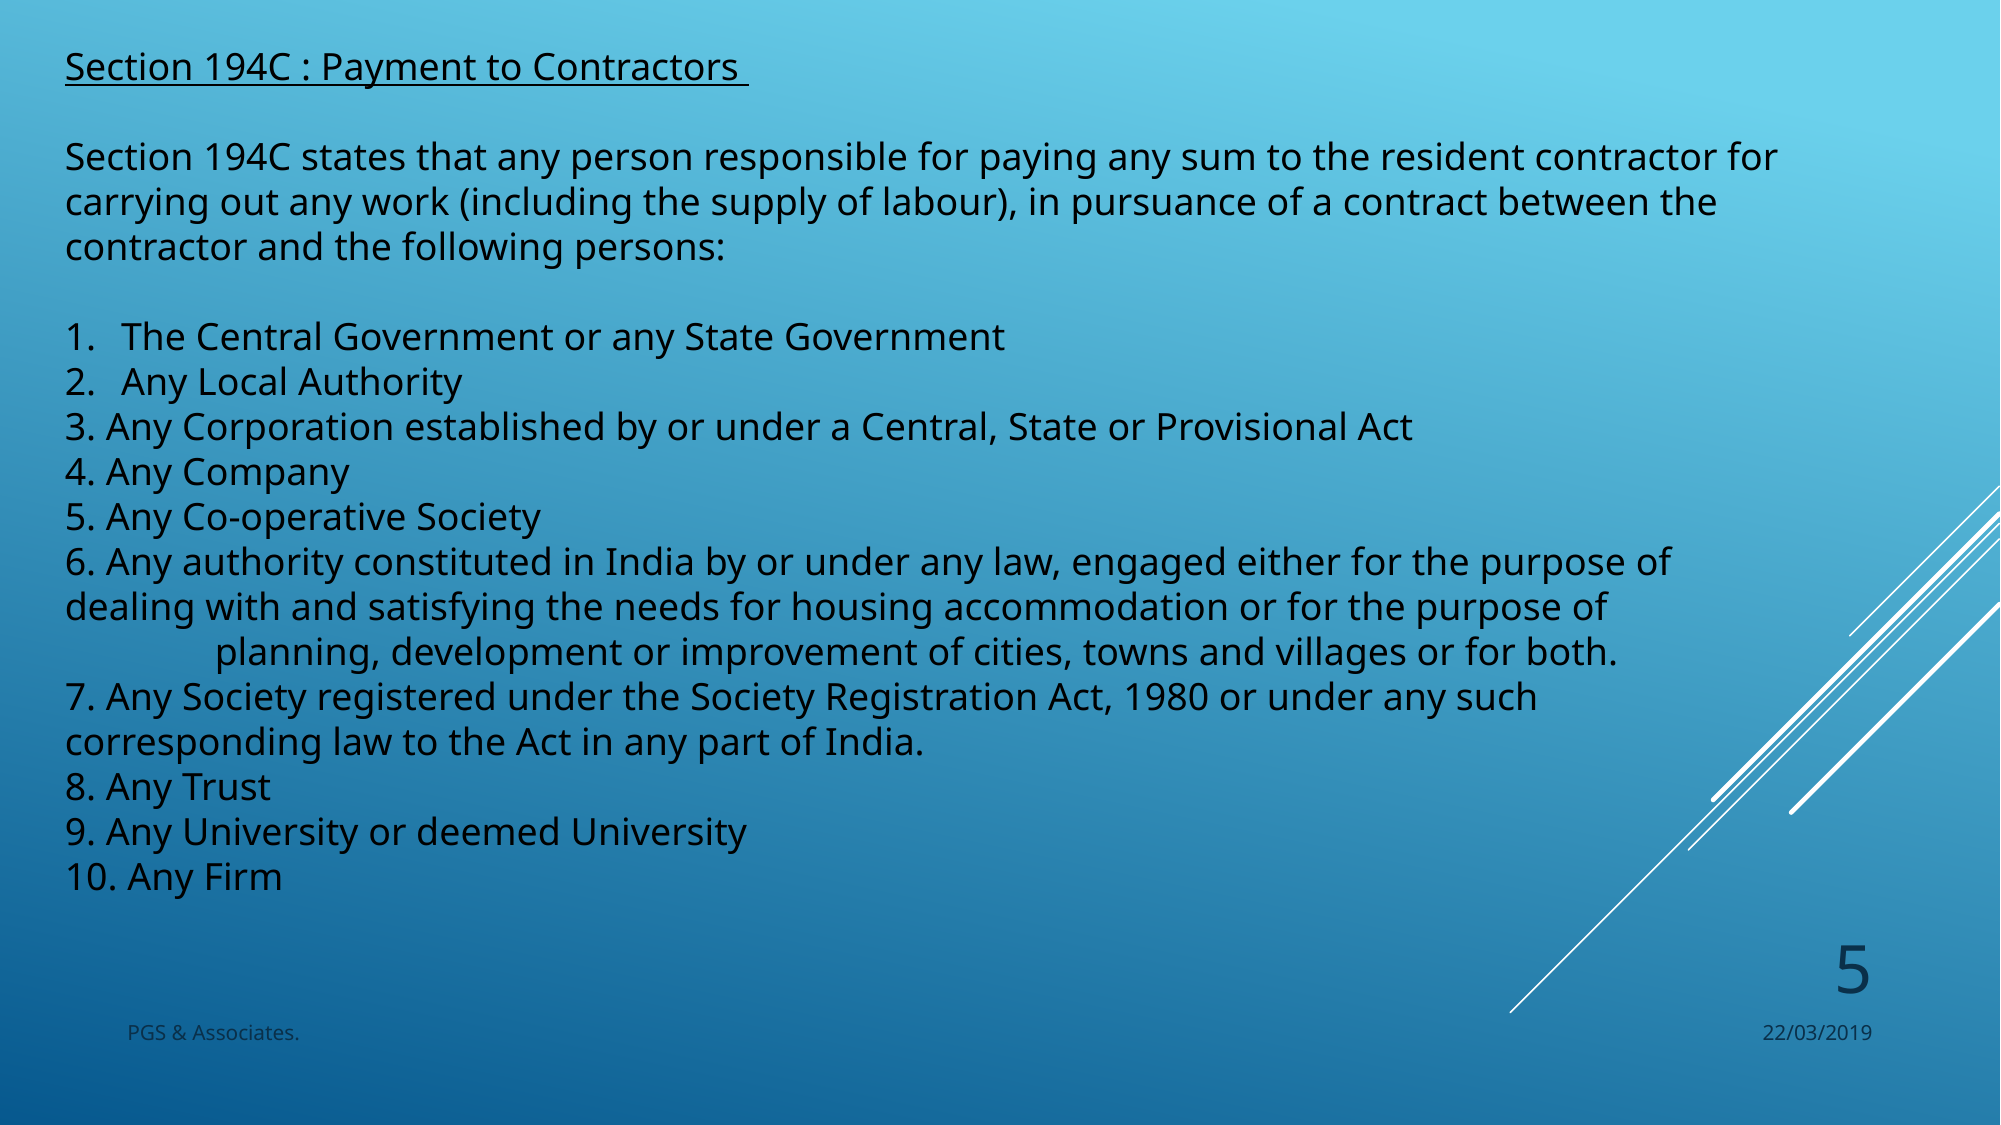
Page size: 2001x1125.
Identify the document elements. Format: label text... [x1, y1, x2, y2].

text_box Section 194C : Payment to Contractors Section 194C states that any person responsible for paying any sum to the resident contractor for carrying out any work (including the supply of labour), in pursuance of a contract between the contractor and the following persons: The Central Government or any State Government Any Local Authority 3. Any Corporation established by or under a Central, State or Provisional Act 4. Any Company 5. Any Co-operative Society 6. Any authority constituted in India by or under any law, engaged either for the purpose of dealing with and satisfying the needs for housing accommodation or for the purpose of planning, development or improvement of cities, towns and villages or for both. 7. Any Society registered under the Society Registration Act, 1980 or under any such corresponding law to the Act in any part of India. 8. Any Trust 9. Any University or deemed University 10. Any Firm [50, 35, 1831, 906]
footer PGS & Associates. [112, 1012, 1350, 1073]
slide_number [1624, 1012, 1888, 1073]
slide_number 5 [1700, 915, 1888, 1025]
